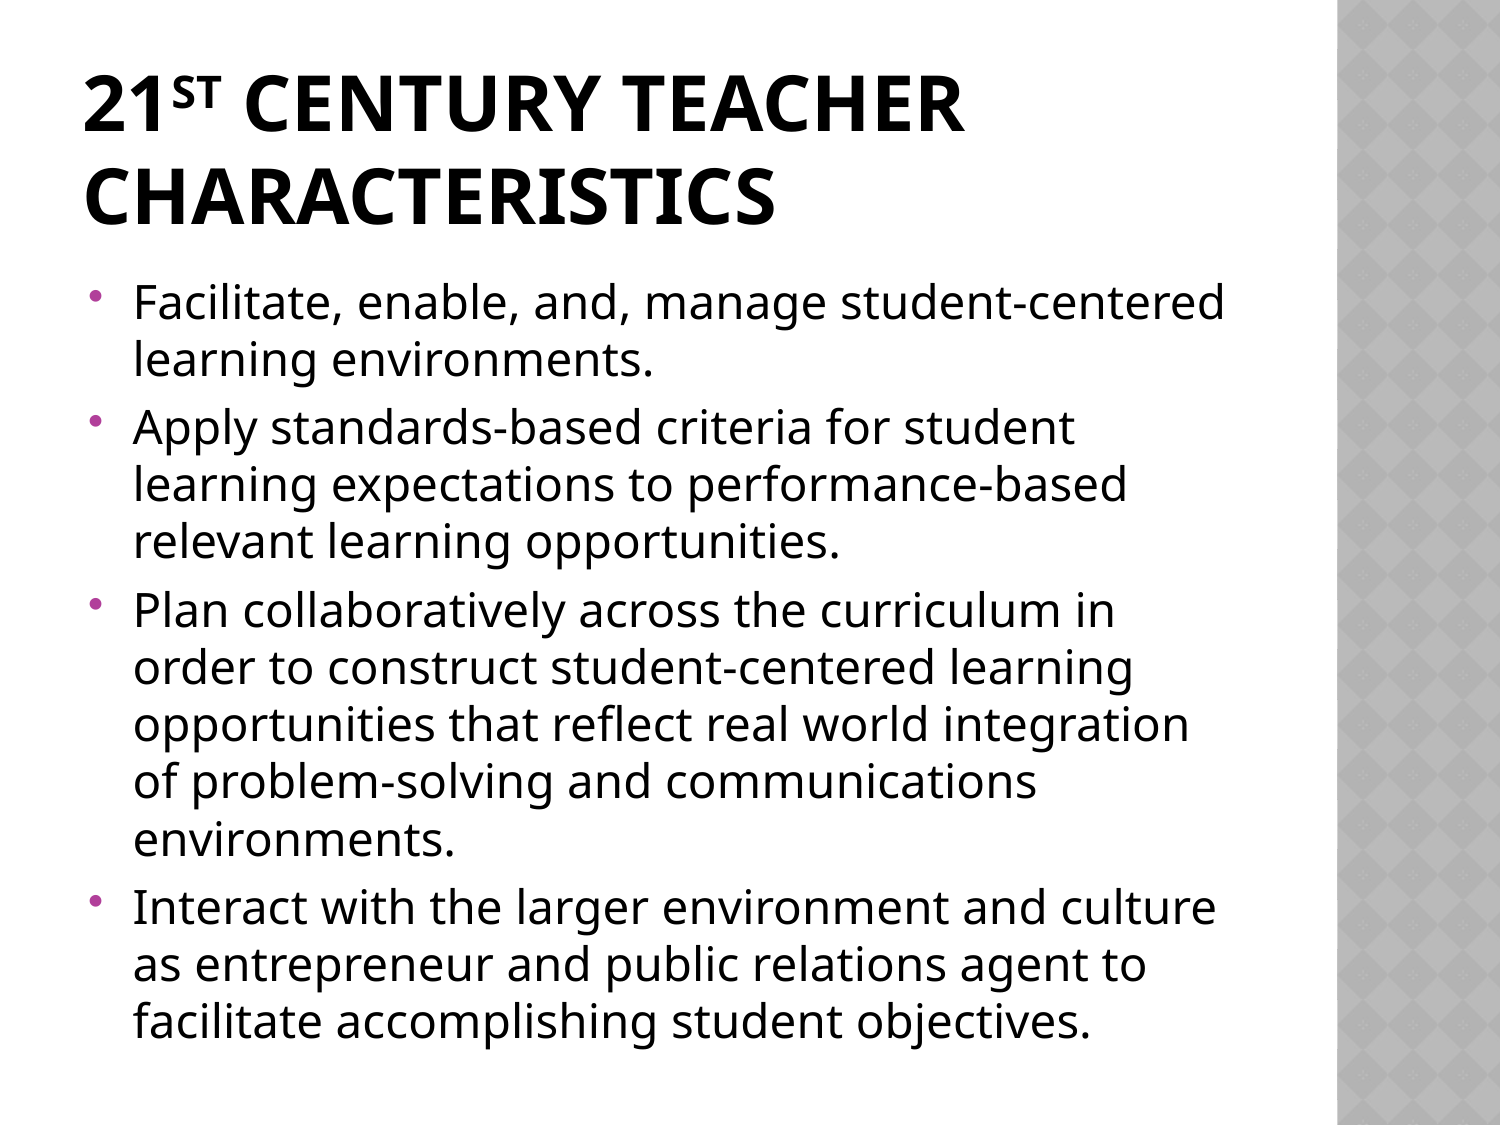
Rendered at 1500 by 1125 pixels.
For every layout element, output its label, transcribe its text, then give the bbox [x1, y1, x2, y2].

title 21st century teacher characteristics [75, 52, 1263, 240]
list Facilitate, enable, and, manage student-centered learning environments. Apply standards-based criteria for student learning expectations to performance-based relevant learning opportunities. Plan collaboratively across the curriculum in order to construct student-centered learning opportunities that reflect real world integration of problem-solving and communications environments. Interact with the larger environment and culture as entrepreneur and public relations agent to facilitate accomplishing student objectives. [75, 264, 1263, 1059]
